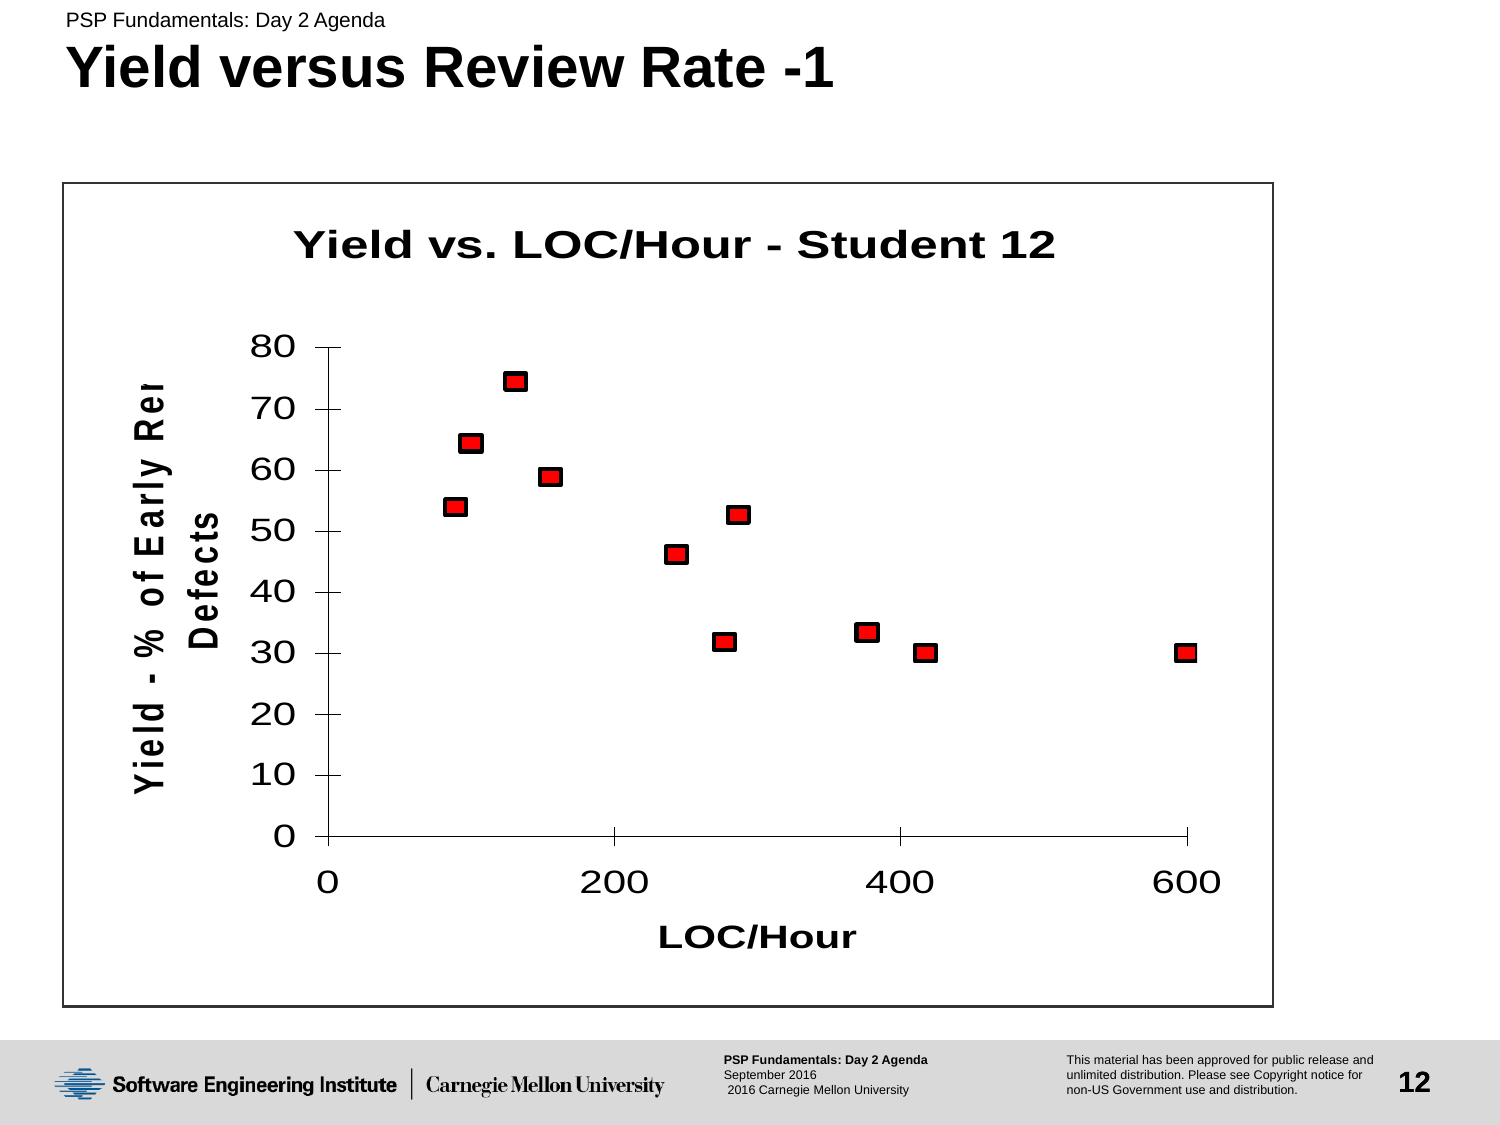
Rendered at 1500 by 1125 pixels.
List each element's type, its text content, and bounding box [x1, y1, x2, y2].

picture [46, 1061, 673, 1104]
picture [63, 184, 1273, 1006]
title Yield versus Review Rate -1 [65, 37, 1430, 148]
